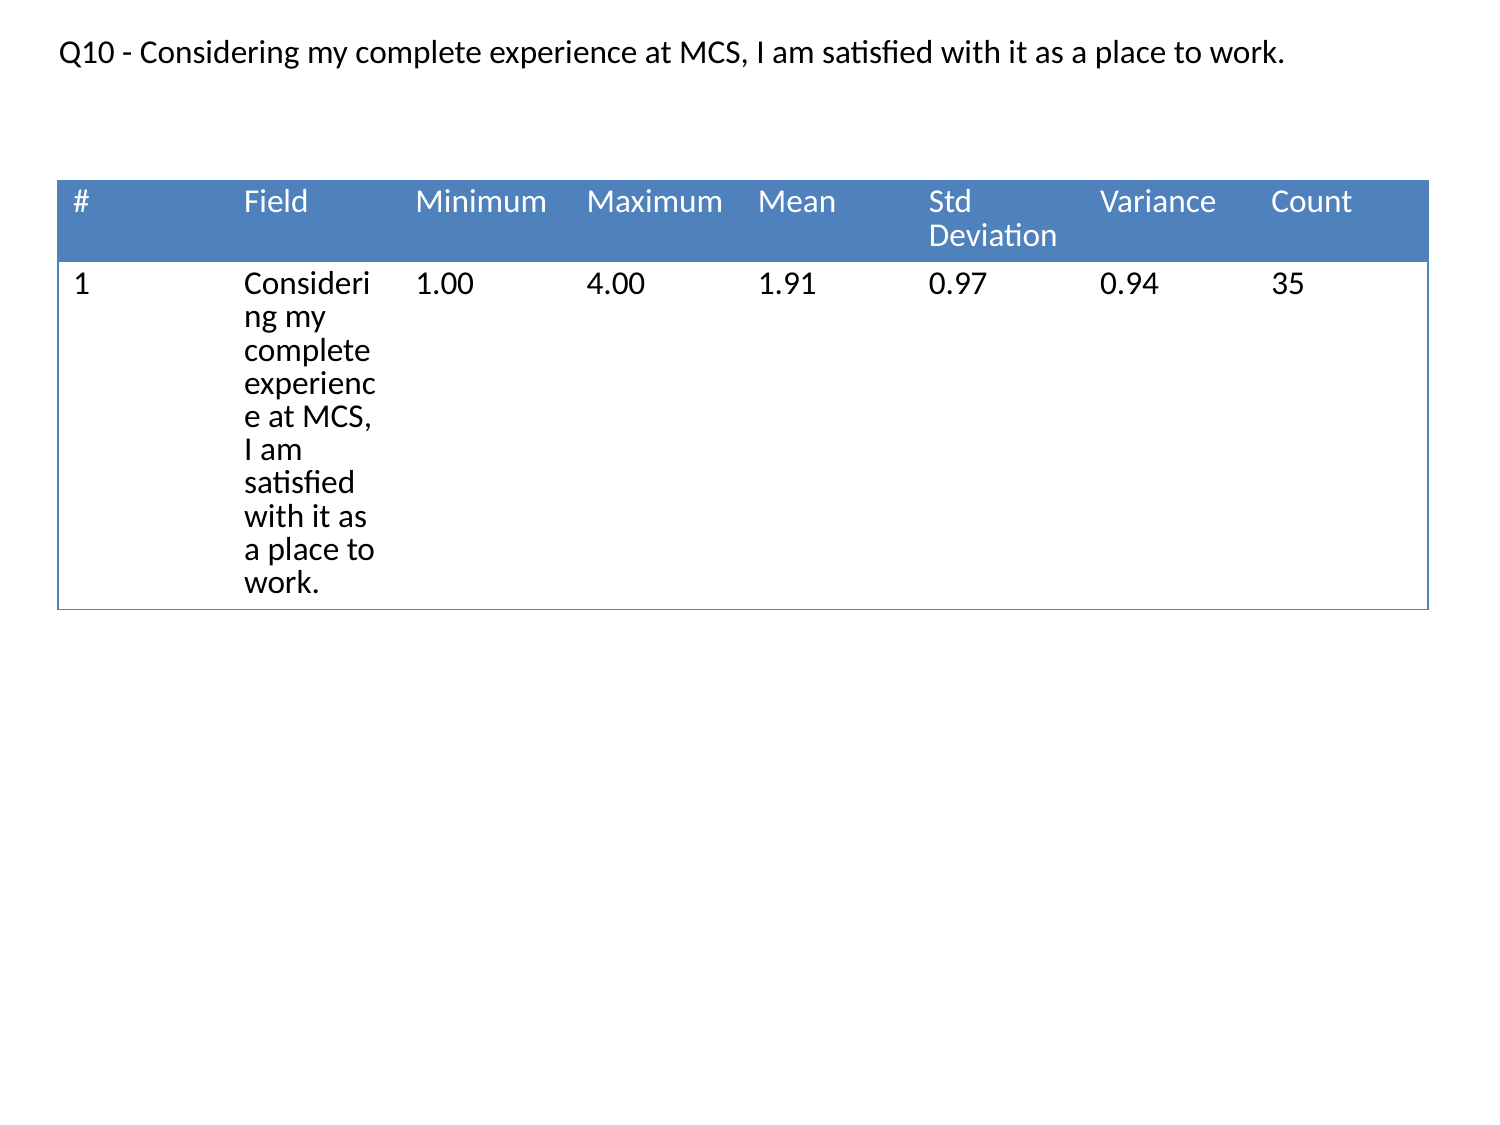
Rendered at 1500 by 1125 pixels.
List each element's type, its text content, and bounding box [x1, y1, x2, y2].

table_cell 1.00 [400, 262, 572, 609]
table_cell 0.97 [914, 262, 1085, 609]
table_header Minimum [400, 181, 572, 262]
table_cell 1.91 [743, 262, 914, 609]
table_cell 4.00 [572, 262, 743, 609]
text_box Q10 - Considering my complete experience at MCS, I am satisfied with it as a place to work. [44, 22, 1395, 84]
table_header # [59, 181, 229, 262]
table_header Field [229, 181, 400, 262]
table_cell Considering my complete experience at MCS, I am satisfied with it as a place to work. [229, 262, 400, 609]
table_header Maximum [572, 181, 743, 262]
table_cell 0.94 [1085, 262, 1256, 609]
table_header Count [1256, 181, 1427, 262]
table_header Mean [743, 181, 914, 262]
table_header Std Deviation [914, 181, 1085, 262]
table_cell 35 [1256, 262, 1427, 609]
table_header Variance [1085, 181, 1256, 262]
table_cell 1 [59, 262, 229, 609]
